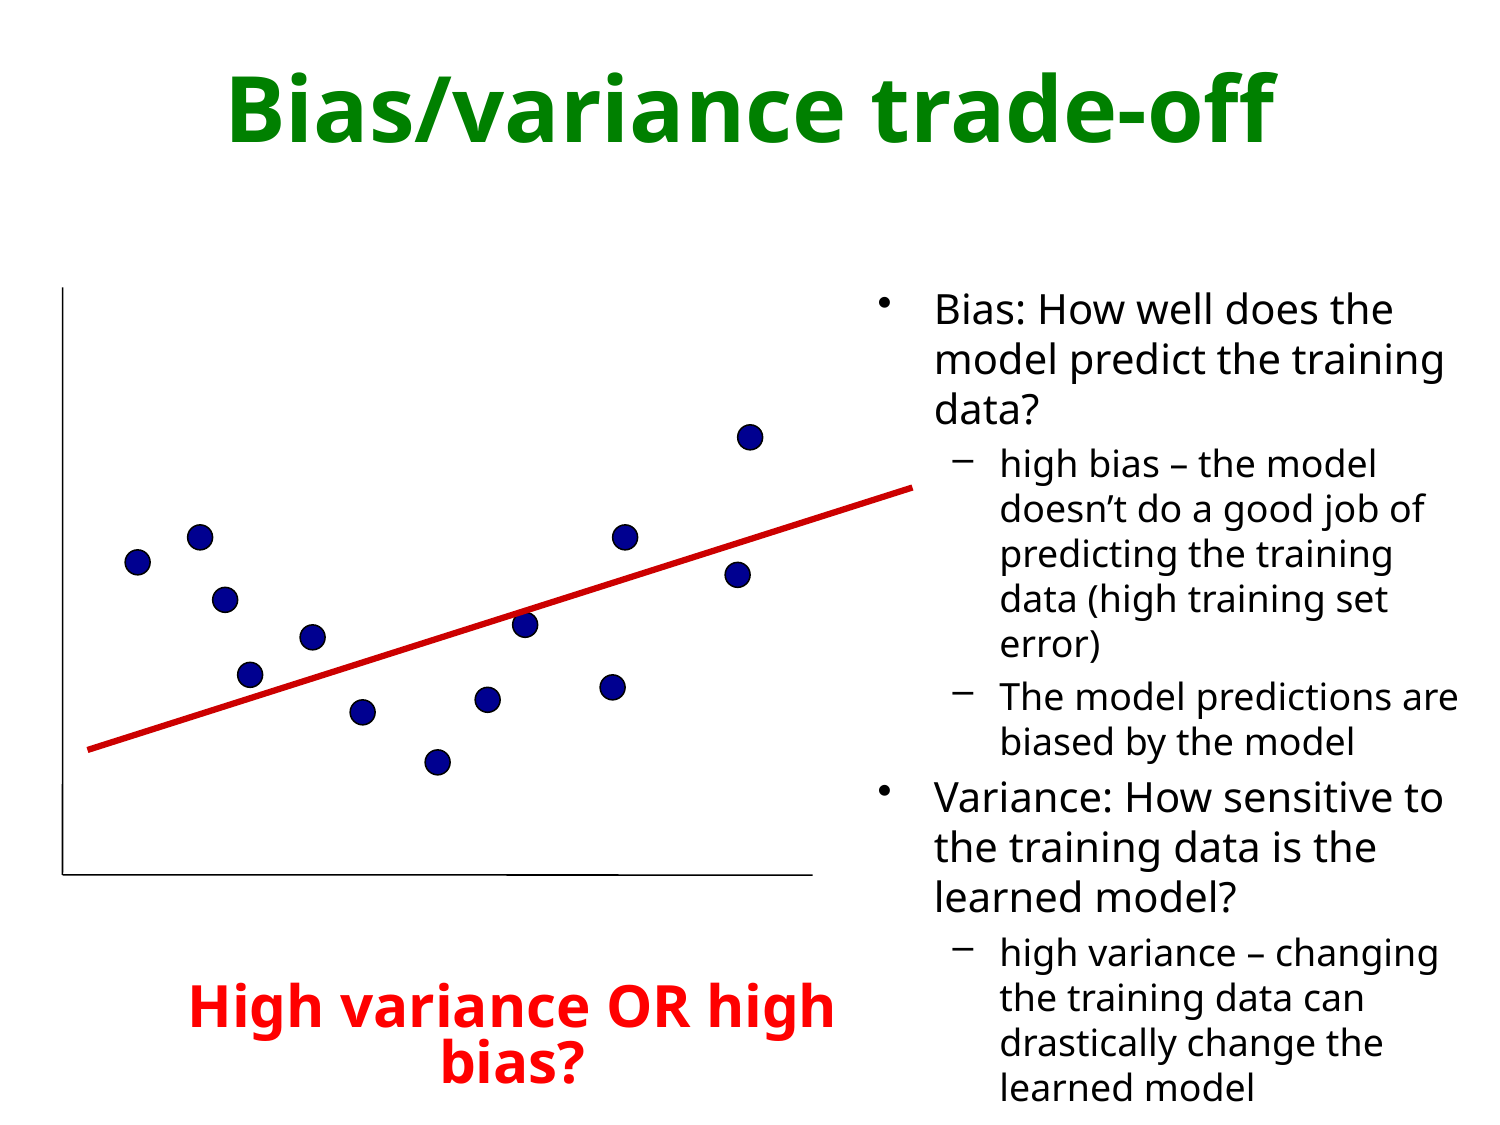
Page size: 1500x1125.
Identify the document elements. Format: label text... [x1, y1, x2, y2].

list Bias: How well does the model predict the training data? high bias – the model doesn’t do a good job of predicting the training data (high training set error) The model predictions are biased by the model Variance: How sensitive to the training data is the learned model? high variance – changing the training data can drastically change the learned model [862, 274, 1476, 1076]
title Bias/variance trade-off [74, 12, 1426, 201]
text_box [425, 760, 451, 775]
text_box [87, 487, 913, 751]
text_box [737, 424, 763, 450]
text_box High variance OR high bias? [112, 974, 913, 1102]
